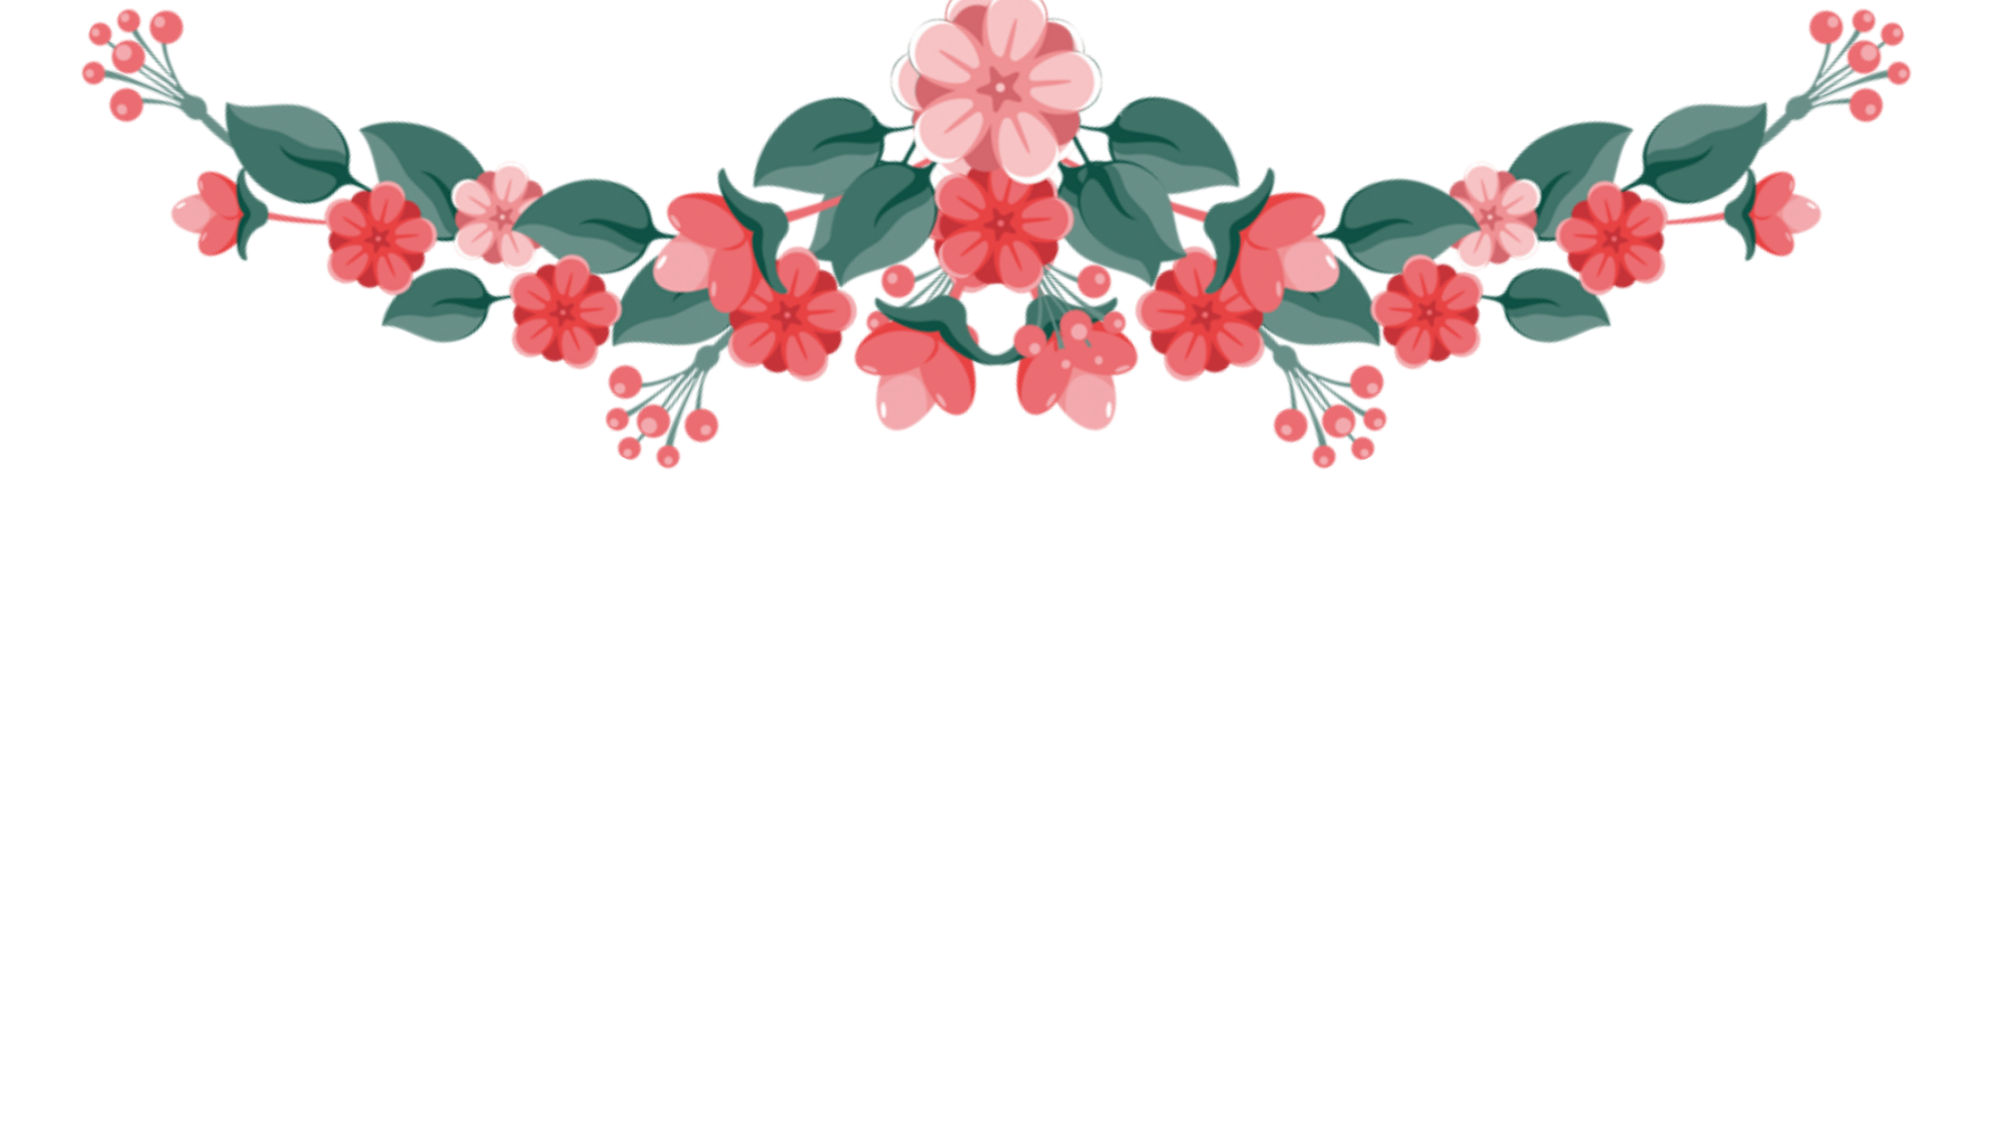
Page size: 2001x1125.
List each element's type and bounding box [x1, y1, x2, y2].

picture [19, 0, 1998, 690]
